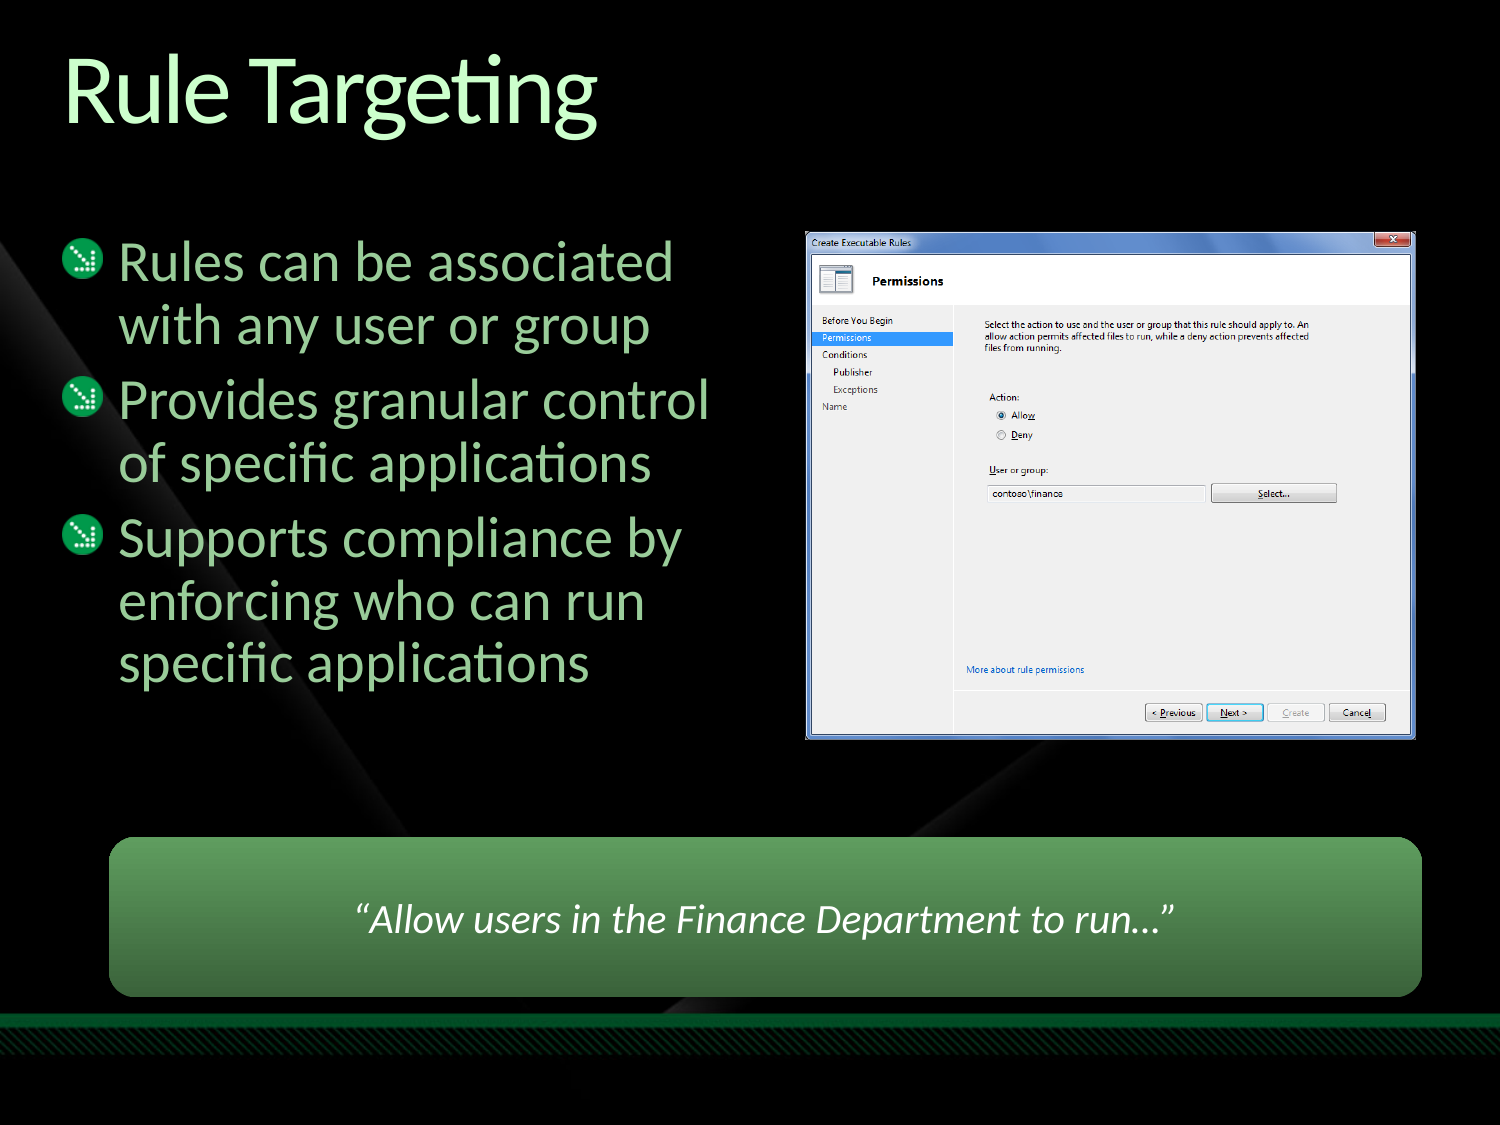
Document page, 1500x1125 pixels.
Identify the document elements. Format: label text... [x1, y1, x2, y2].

picture [0, 0, 1500, 1125]
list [805, 231, 1416, 740]
text_box “Allow users in the Finance Department to run…” [108, 837, 1423, 998]
title Rule Targeting [62, 37, 1438, 147]
list Rules can be associated with any user or group Provides granular control of specific applications Supports compliance by enforcing who can run specific applications [62, 231, 738, 581]
